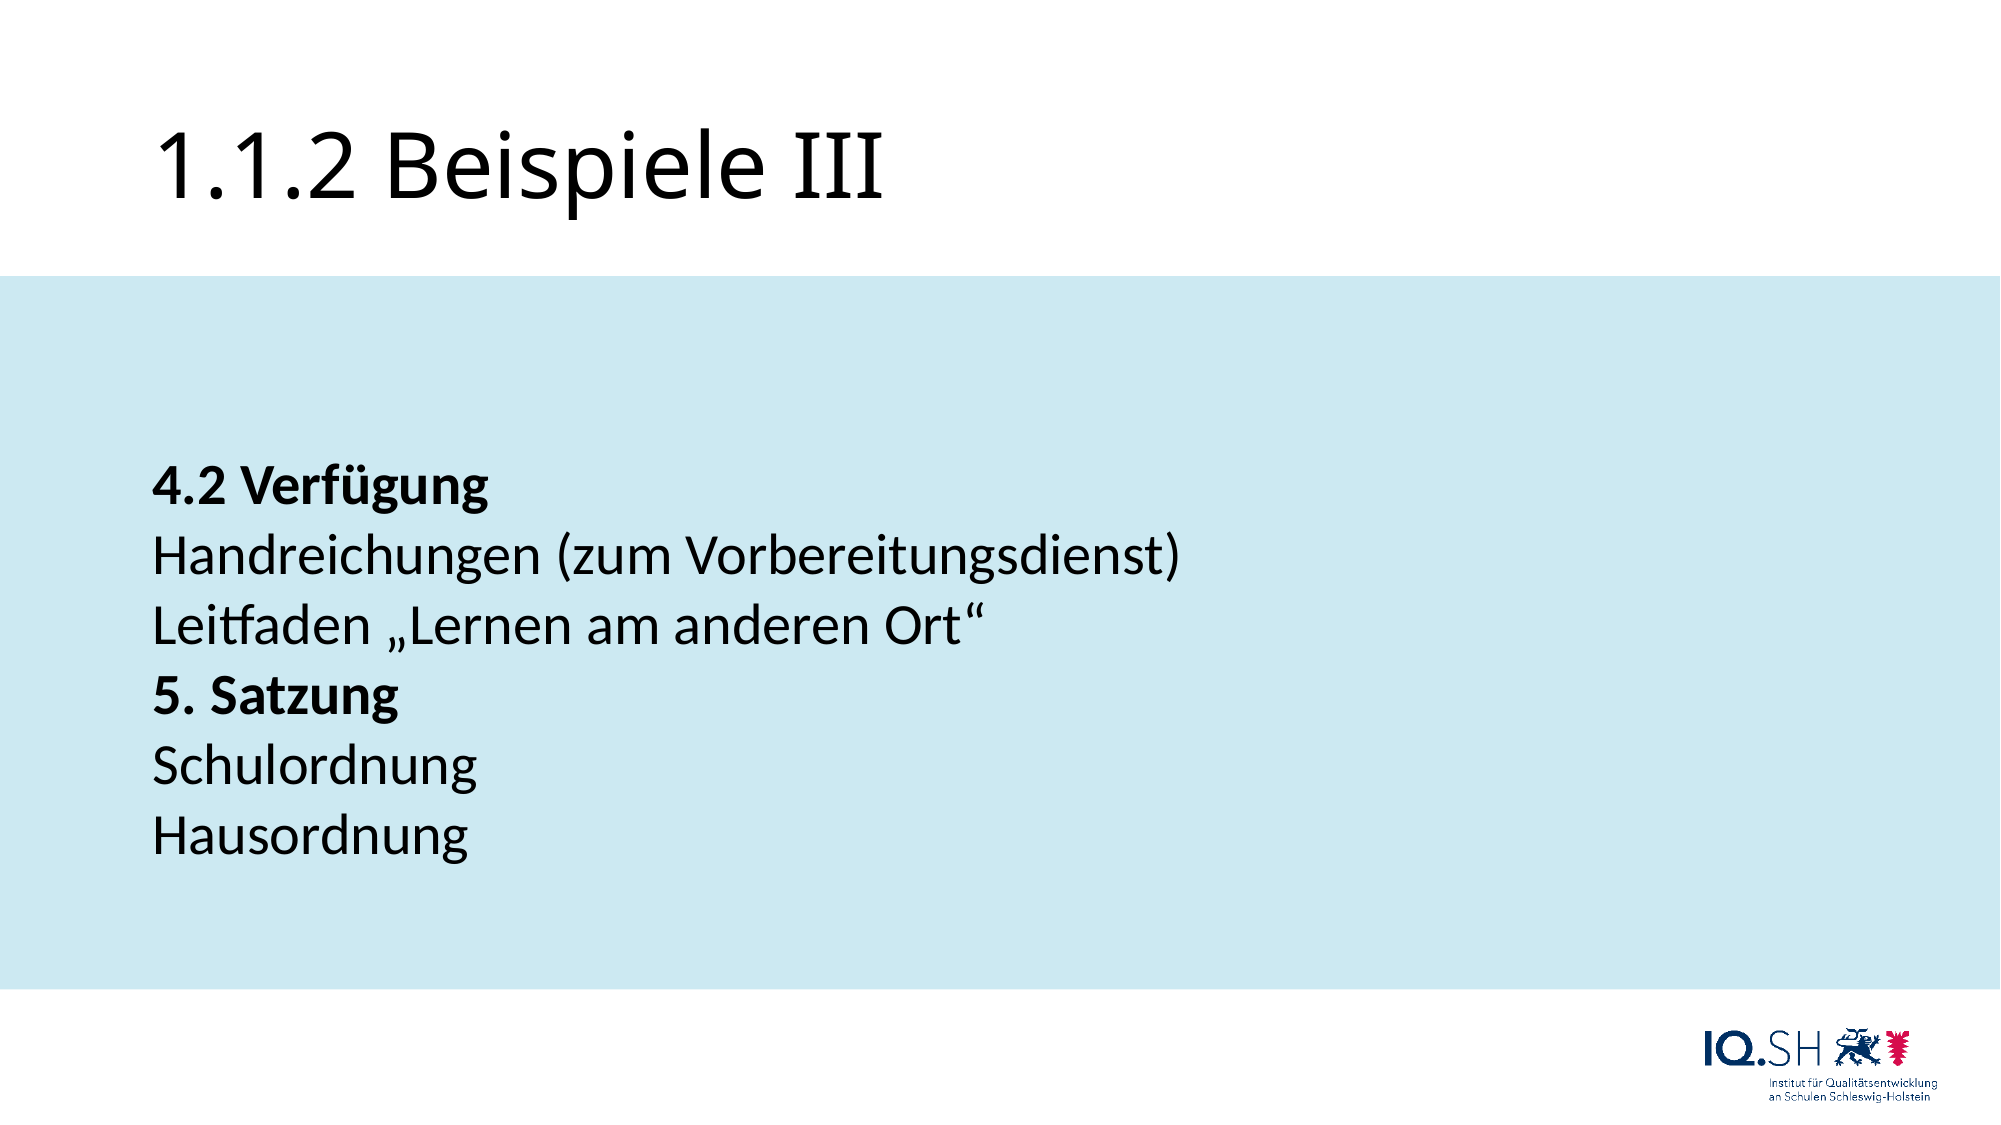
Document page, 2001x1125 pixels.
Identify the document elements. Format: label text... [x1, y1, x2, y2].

picture [1705, 1028, 1937, 1103]
title 1.1.2 Beispiele III [137, 59, 1863, 278]
list 4.2 Verfügung Handreichungen (zum Vorbereitungsdienst) Leitfaden „Lernen am anderen Ort“ 5. Satzung Schulordnung Hausordnung [137, 299, 1863, 1014]
